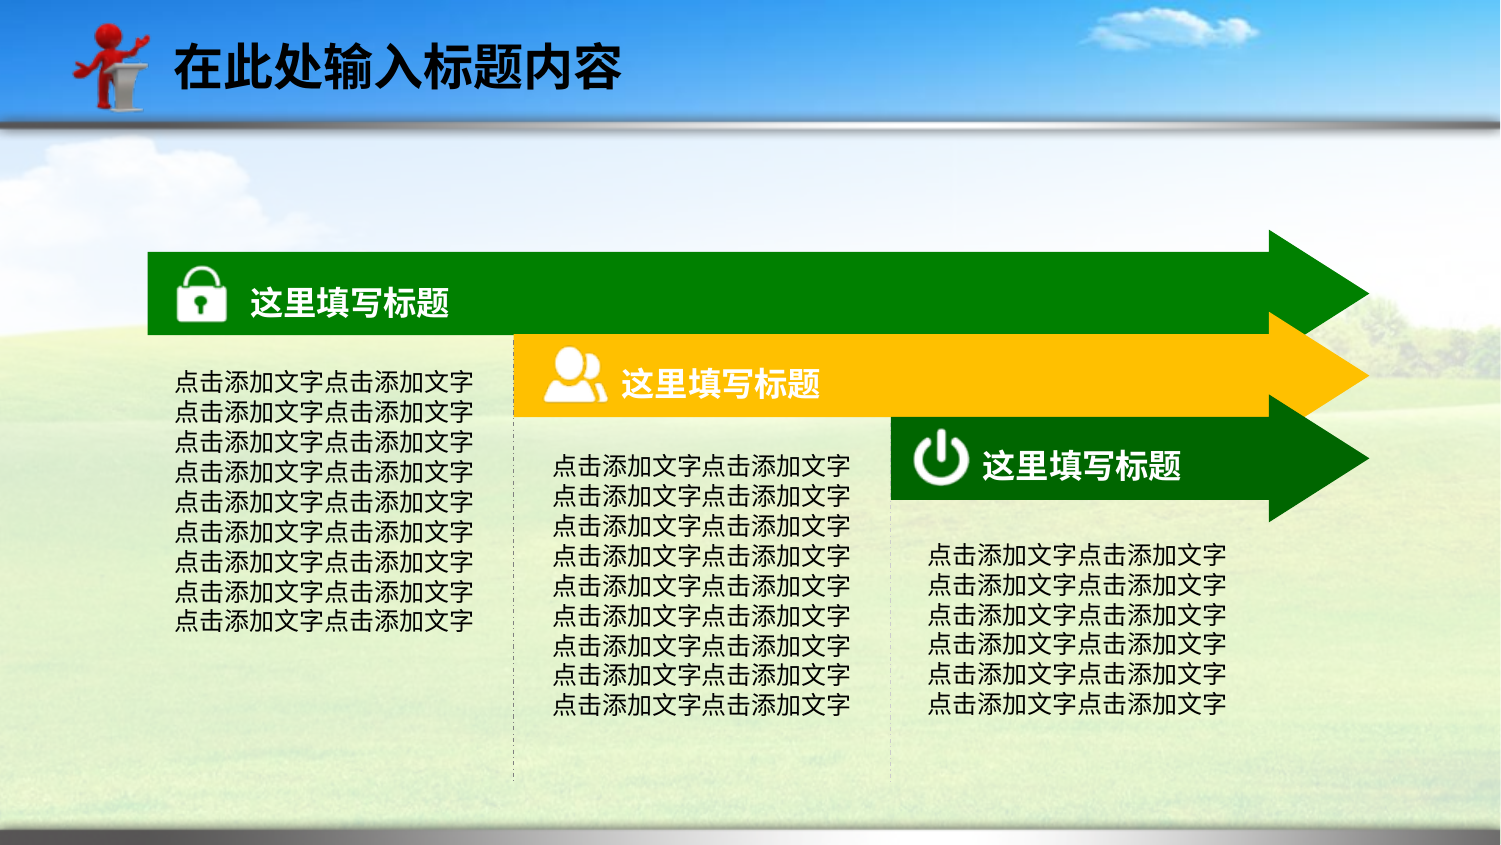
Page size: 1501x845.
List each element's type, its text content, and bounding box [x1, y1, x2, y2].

text_box 点击添加文字点击添加文字 点击添加文字点击添加文字 点击添加文字点击添加文字 点击添加文字点击添加文字 点击添加文字点击添加文字 点击添加文字点击添加文字 [912, 532, 1247, 727]
text_box 在此处输入标题内容 [108, 28, 688, 103]
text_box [513, 311, 1370, 441]
text_box 点击添加文字点击添加文字 点击添加文字点击添加文字 点击添加文字点击添加文字 点击添加文字点击添加文字 点击添加文字点击添加文字 点击添加文字点击添加文字 点击添加文字点击添加文字 点击添加文字点击添加文字 点击添加文字点击添加文字 [537, 450, 873, 728]
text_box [890, 393, 1370, 523]
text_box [146, 229, 1370, 358]
text_box 点击添加文字点击添加文字 点击添加文字点击添加文字 点击添加文字点击添加文字 点击添加文字点击添加文字 点击添加文字点击添加文字 点击添加文字点击添加文字 点击添加文字点击添加文字 点击添加文字点击添加文字 点击添加文字点击添加文字 [159, 368, 502, 644]
picture [0, 0, 1501, 845]
